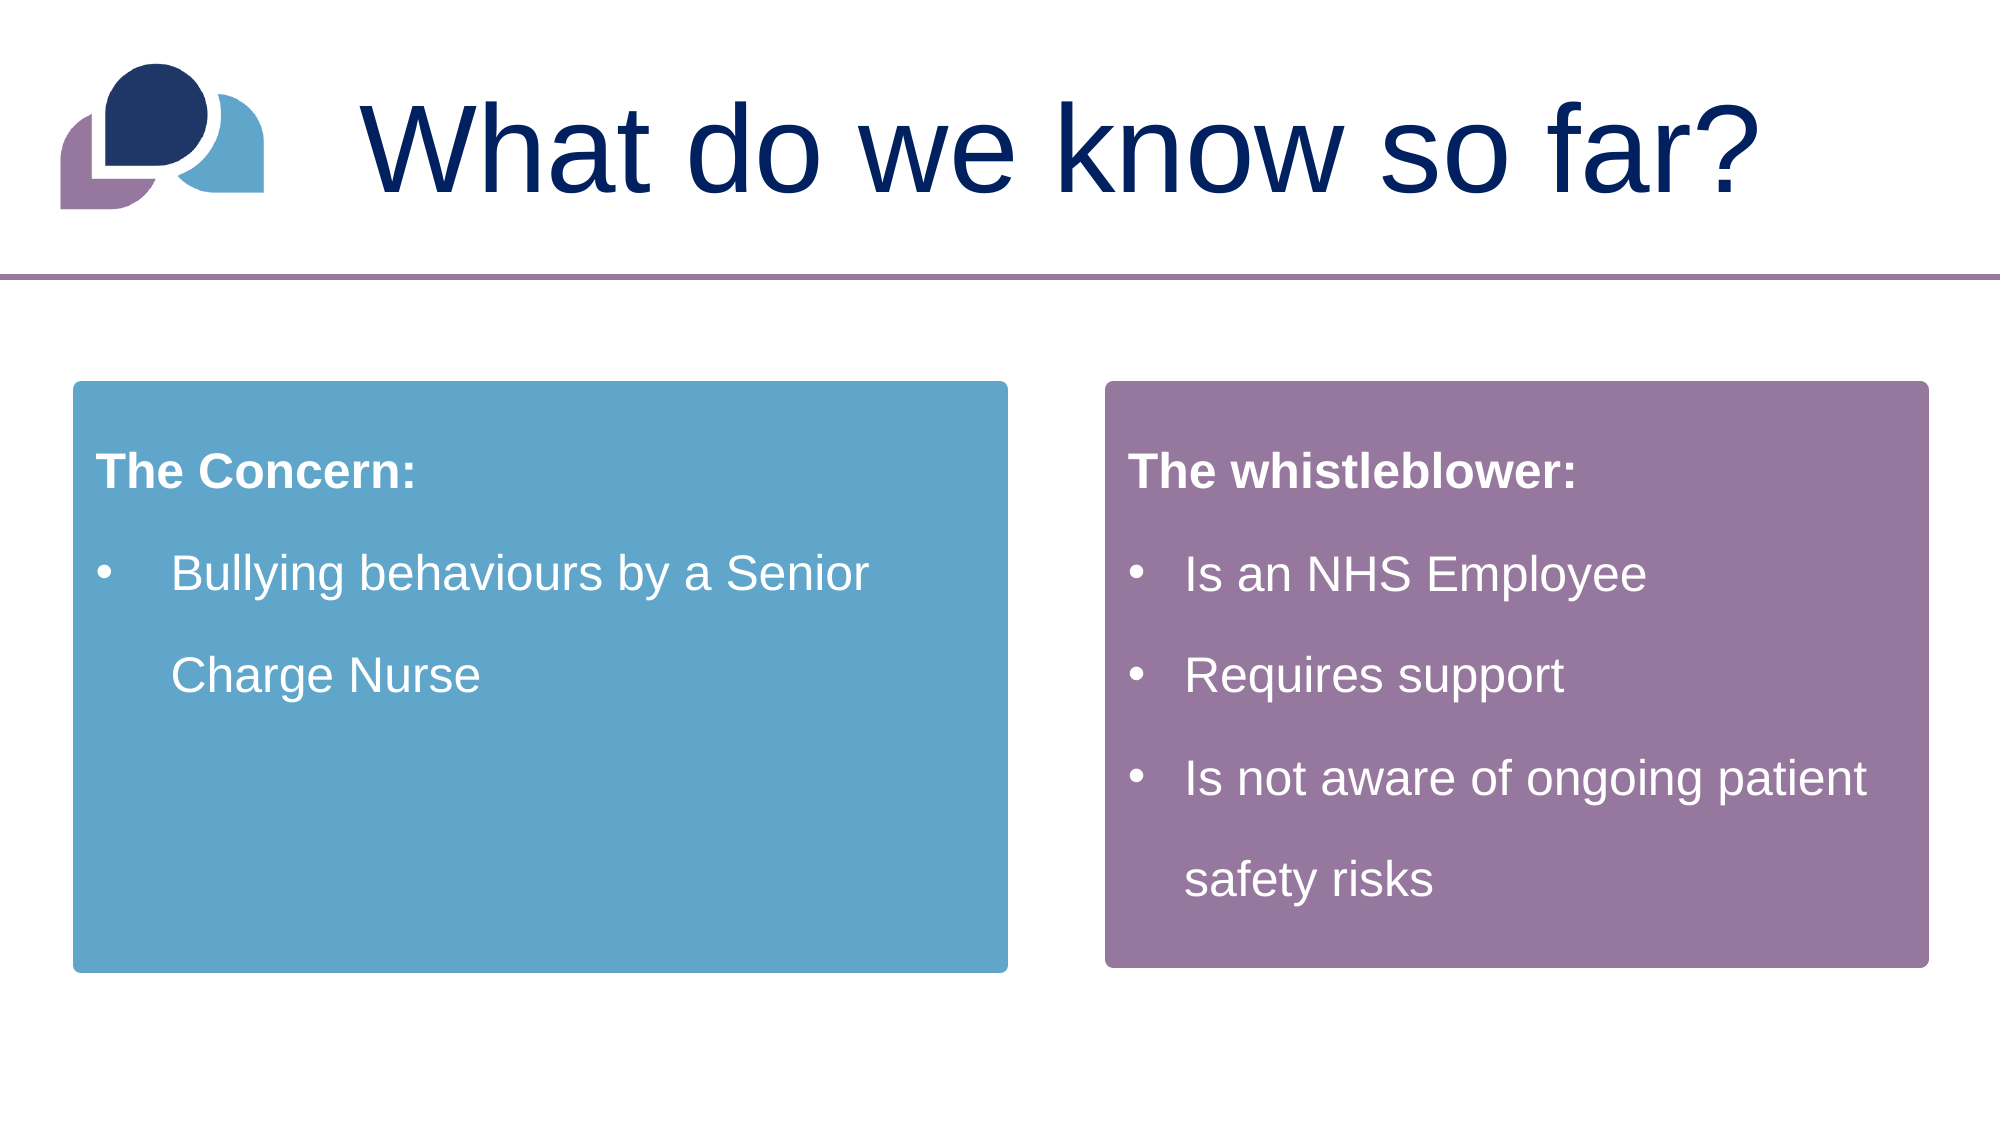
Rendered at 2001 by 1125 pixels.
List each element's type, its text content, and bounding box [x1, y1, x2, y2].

picture [58, 54, 268, 222]
text_box The Concern: Bullying behaviours by a Senior Charge Nurse [80, 389, 1000, 966]
text_box The whistleblower: Is an NHS Employee Requires support Is not aware of ongoing patient safety risks [1113, 389, 1921, 960]
text_box [79, 649, 2000, 1125]
title What do we know so far? [344, 48, 1845, 228]
